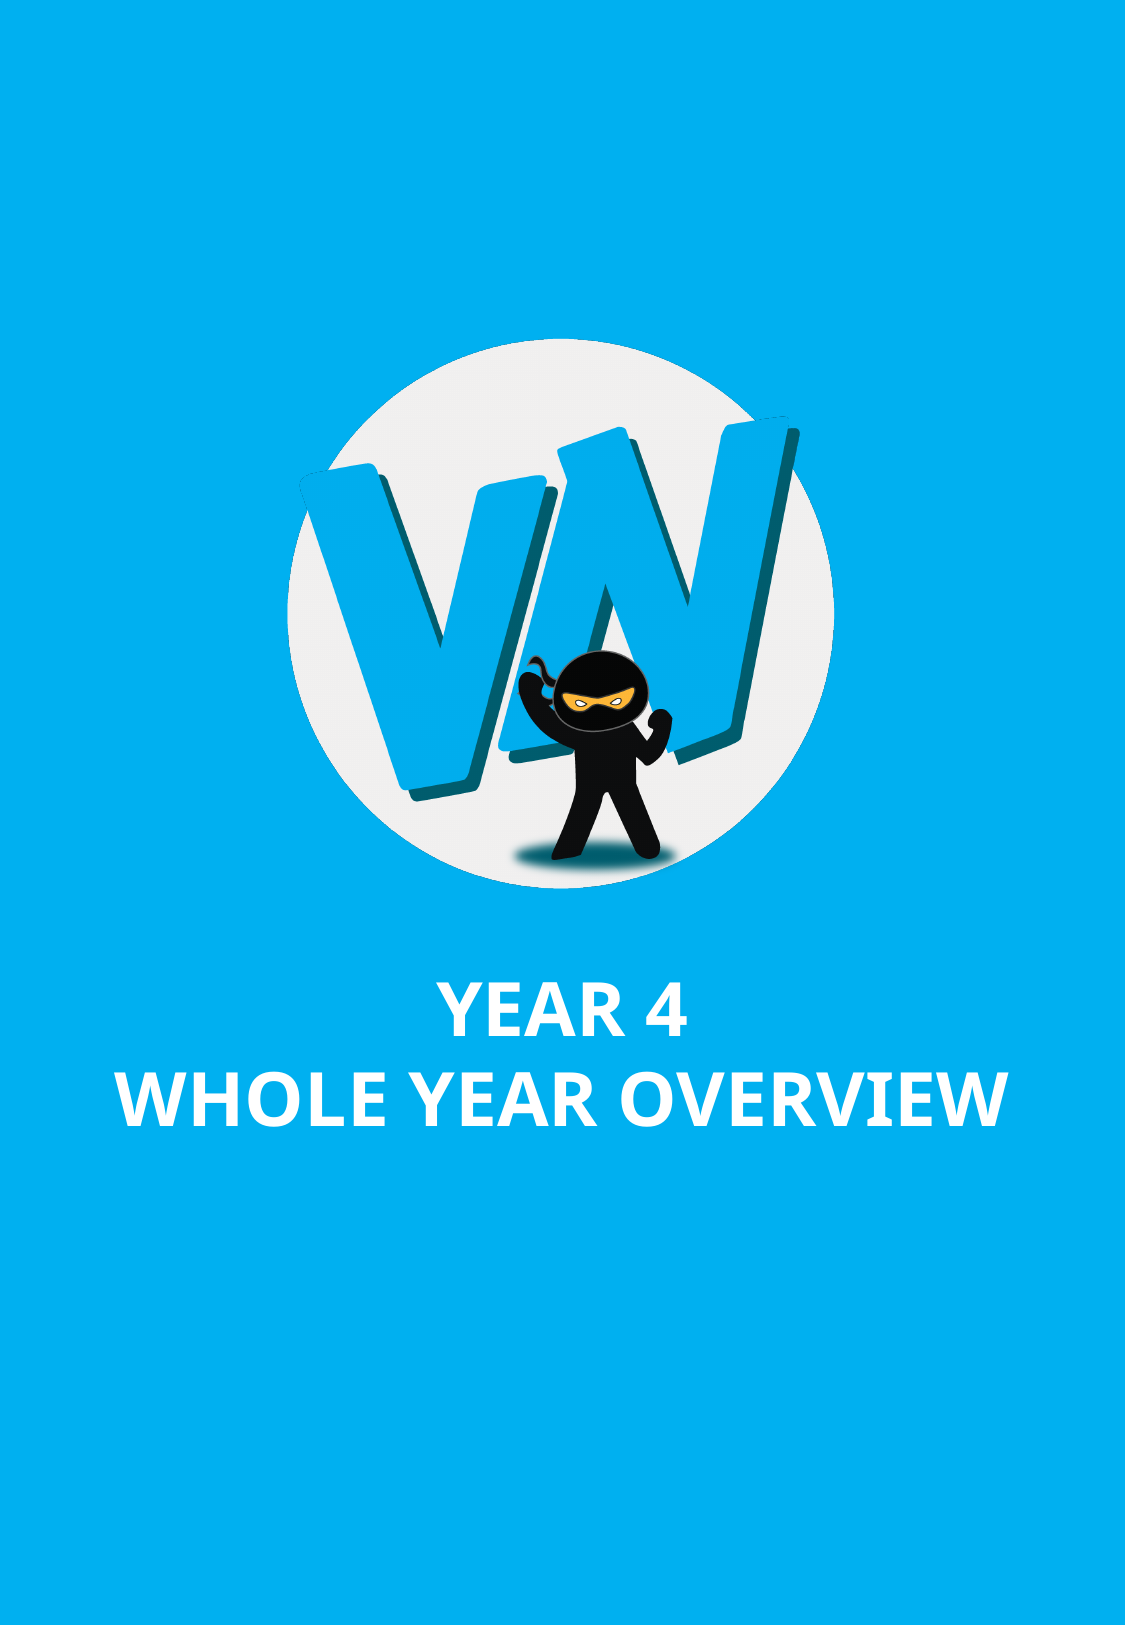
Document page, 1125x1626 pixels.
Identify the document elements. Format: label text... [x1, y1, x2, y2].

picture [533, 983, 567, 1014]
picture [438, 983, 481, 1014]
text_box YEAR 4 WHOLE YEAR OVERVIEW [45, 954, 1080, 1149]
picture [583, 983, 619, 1014]
picture [489, 983, 519, 1014]
picture [288, 339, 834, 888]
picture [650, 983, 680, 1014]
